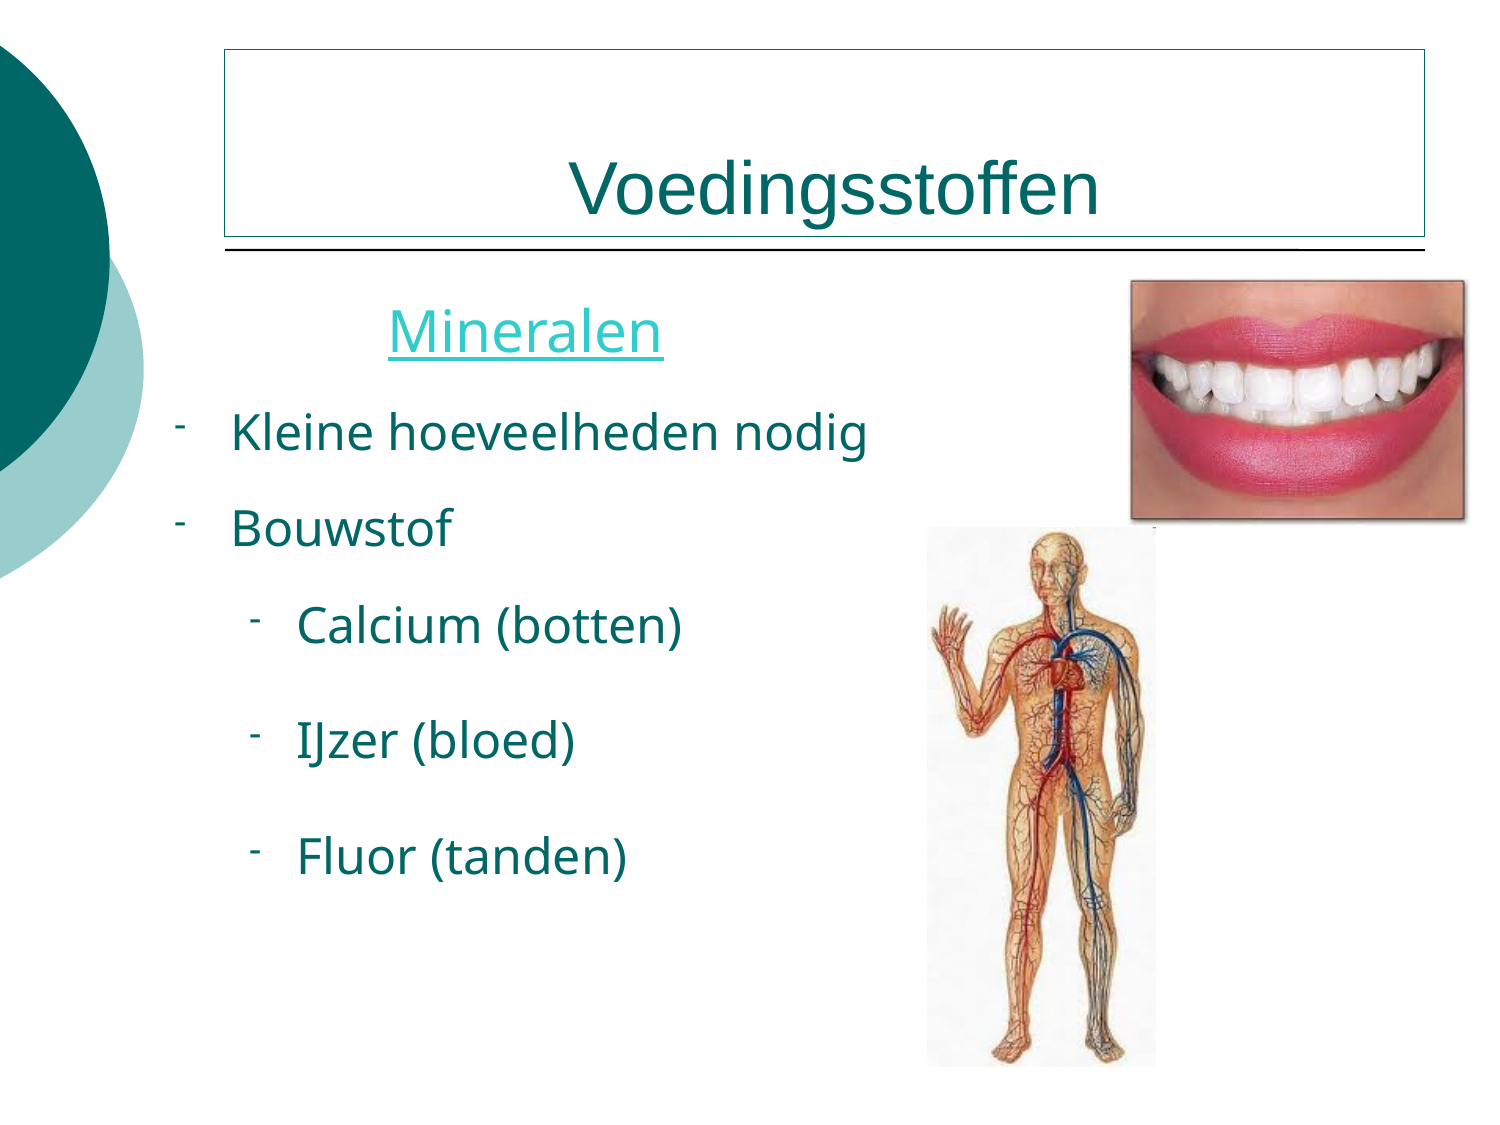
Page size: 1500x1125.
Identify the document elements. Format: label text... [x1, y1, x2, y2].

list Mineralen Kleine hoeveelheden nodig Bouwstof Calcium (botten) IJzer (bloed) Fluor (tanden) [159, 299, 892, 975]
title Voedingsstoffen [224, 49, 1425, 237]
picture [927, 278, 1470, 1067]
